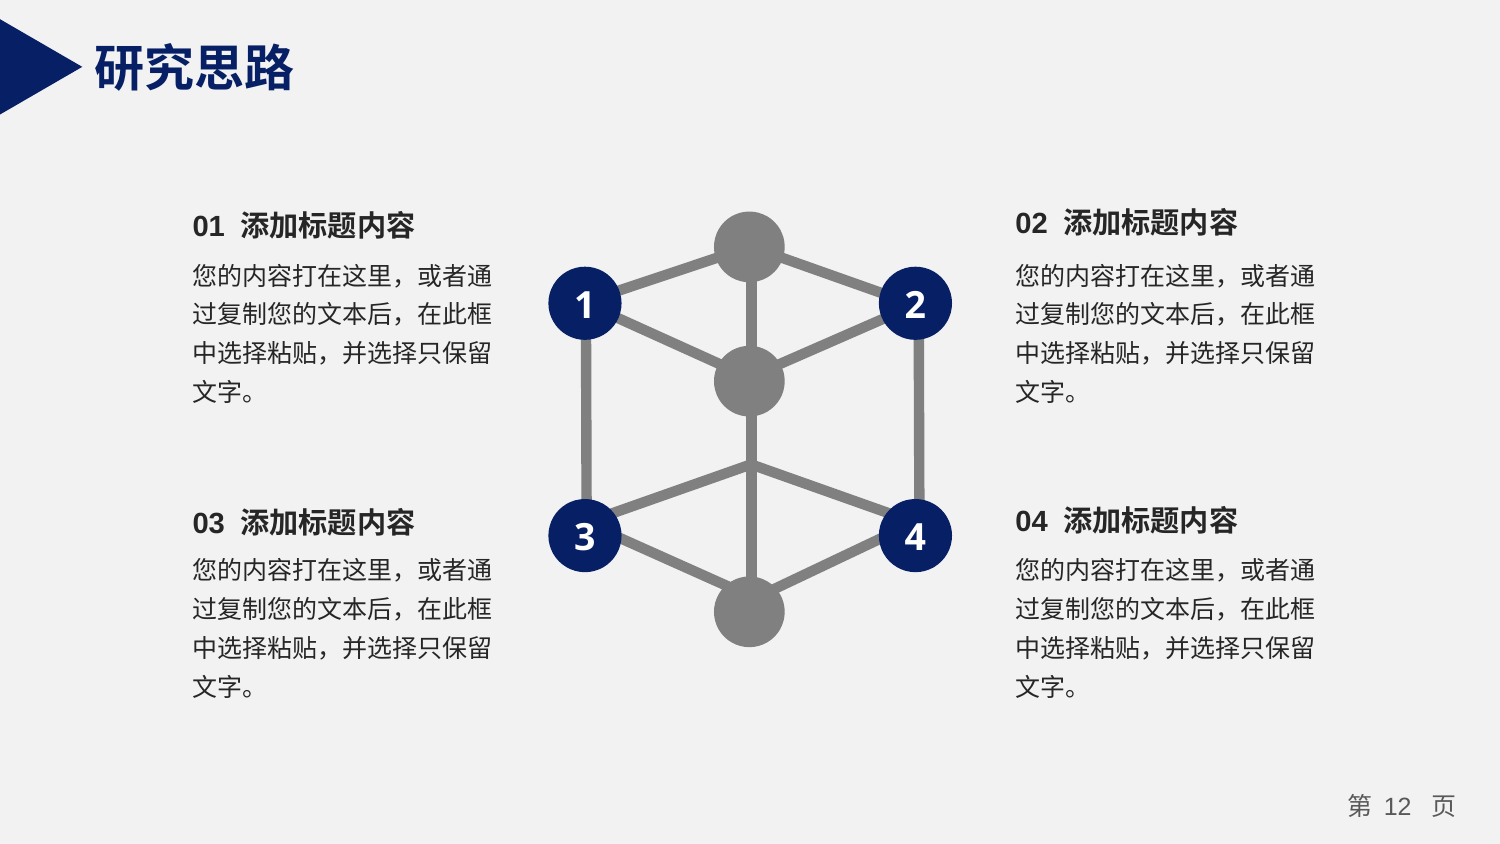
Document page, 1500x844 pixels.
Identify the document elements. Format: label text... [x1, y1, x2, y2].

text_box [548, 211, 953, 648]
text_box [0, 19, 83, 115]
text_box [1000, 197, 1331, 417]
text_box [1000, 495, 1350, 711]
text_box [177, 496, 524, 711]
text_box 研究思路 [79, 29, 310, 105]
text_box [177, 199, 508, 417]
